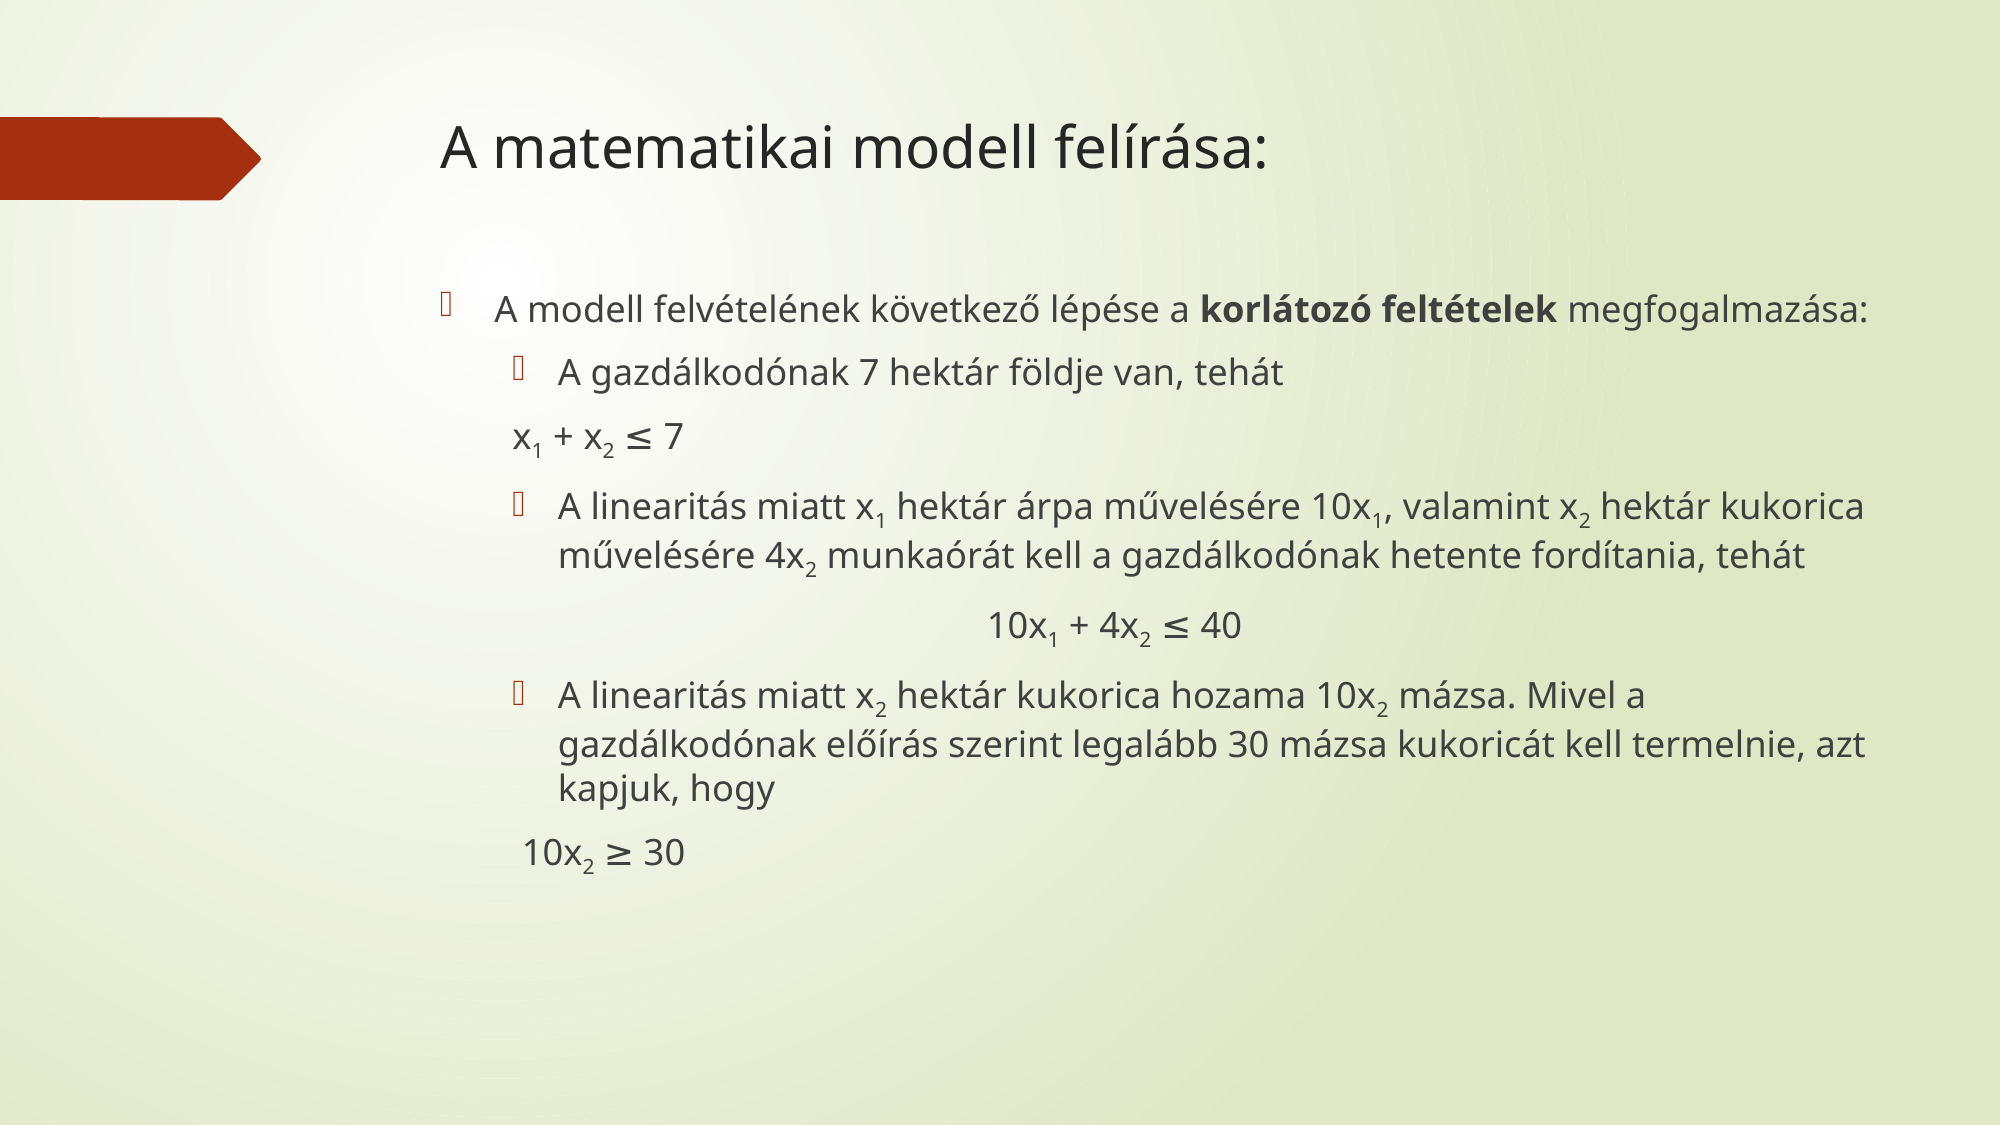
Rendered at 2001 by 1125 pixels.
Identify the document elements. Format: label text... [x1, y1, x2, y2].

list A modell felvételének következő lépése a korlátozó feltételek megfogalmazása: A gazdálkodónak 7 hektár földje van, tehát x1 + x2 ≤ 7 A linearitás miatt x1 hektár árpa művelésére 10x1, valamint x2 hektár kukorica művelésére 4x2 munkaórát kell a gazdálkodónak hetente fordítania, tehát 10x1 + 4x2 ≤ 40 A linearitás miatt x2 hektár kukorica hozama 10x2 mázsa. Mivel a gazdálkodónak előírás szerint legalább 30 mázsa kukoricát kell termelnie, azt kapjuk, hogy 10x2 ≥ 30 [424, 278, 1888, 970]
title A matematikai modell felírása: [425, 102, 1888, 278]
